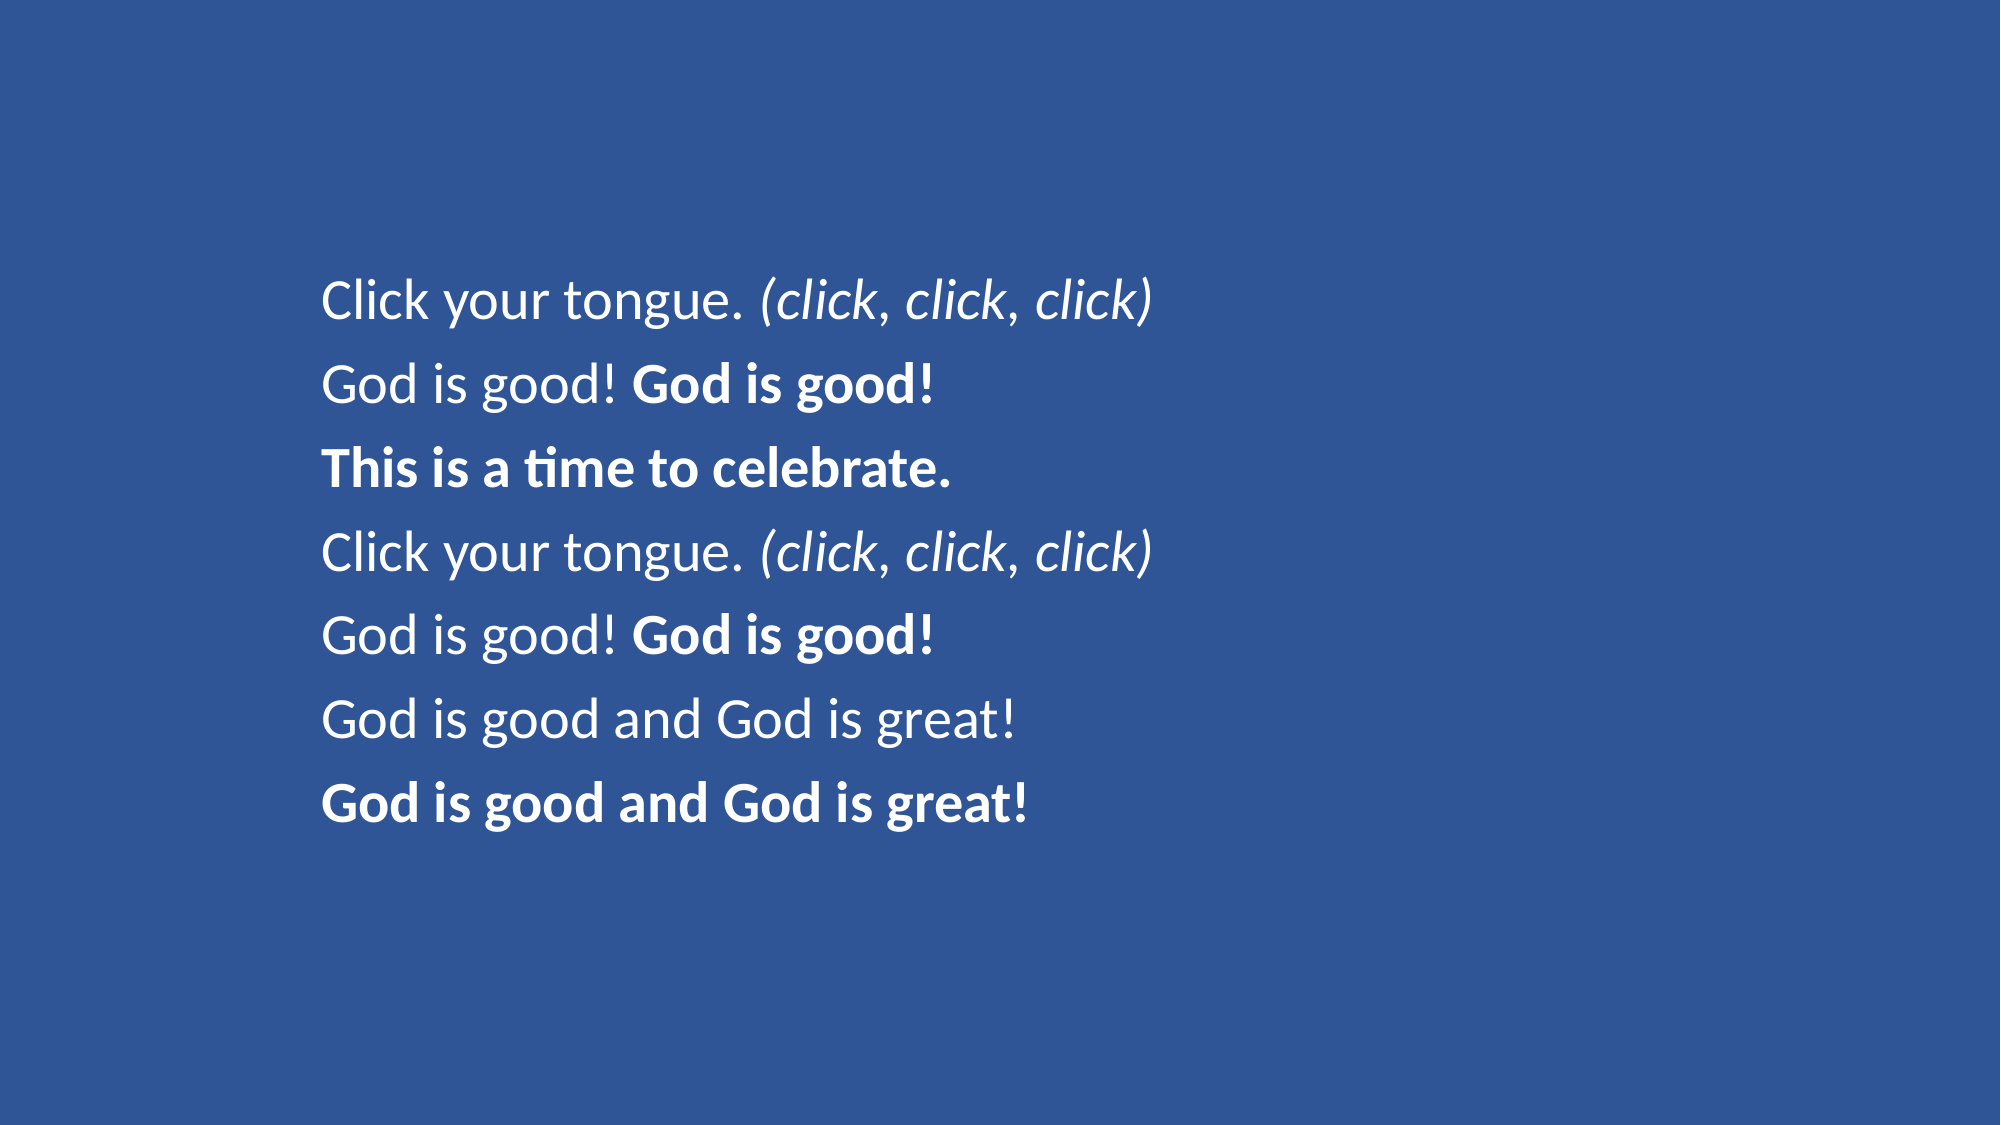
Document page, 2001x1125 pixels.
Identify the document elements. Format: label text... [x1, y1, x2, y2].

list Click your tongue. (click, click, click) God is good! God is good! This is a time to celebrate. Click your tongue. (click, click, click) God is good! God is good! God is good and God is great! God is good and God is great! [306, 261, 1694, 864]
